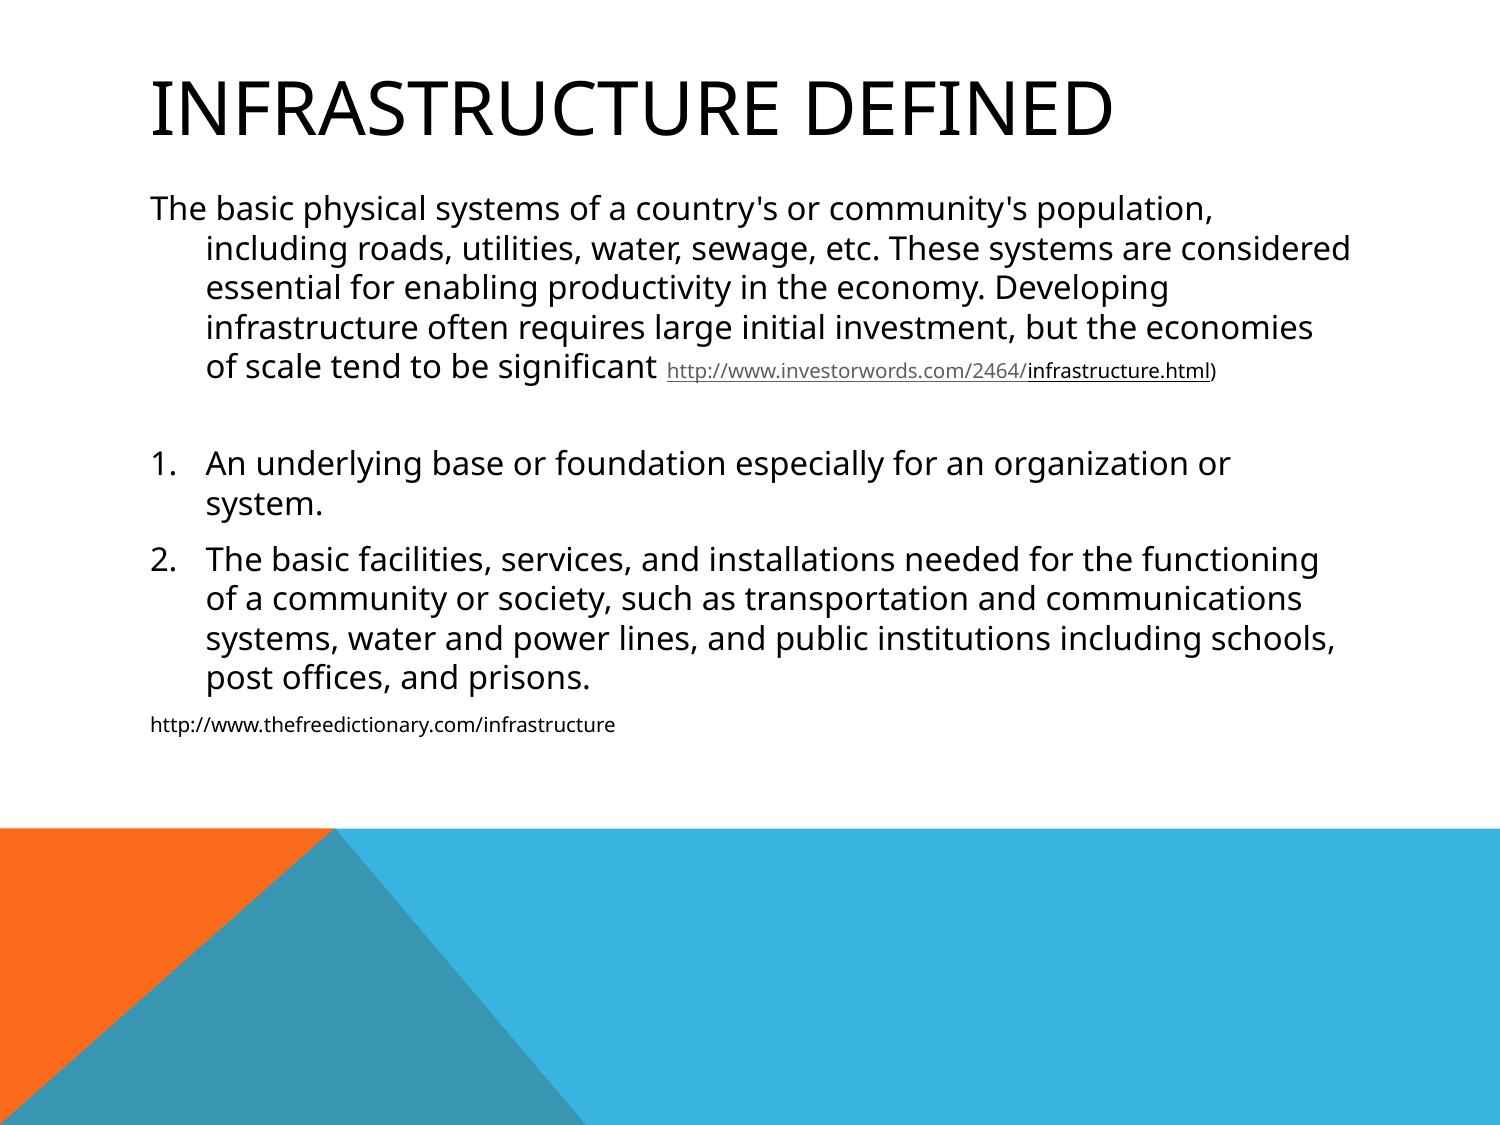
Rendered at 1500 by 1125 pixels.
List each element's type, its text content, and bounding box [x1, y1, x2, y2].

title Infrastructure Defined [135, 60, 1369, 150]
list The basic physical systems of a country's or community's population, including roads, utilities, water, sewage, etc. These systems are considered essential for enabling productivity in the economy. Developing infrastructure often requires large initial investment, but the economies of scale tend to be significant http://www.investorwords.com/2464/infrastructure.html) An underlying base or foundation especially for an organization or system. The basic facilities, services, and installations needed for the functioning of a community or society, such as transportation and communications systems, water and power lines, and public institutions including schools, post offices, and prisons. http://www.thefreedictionary.com/infrastructure [135, 180, 1369, 768]
